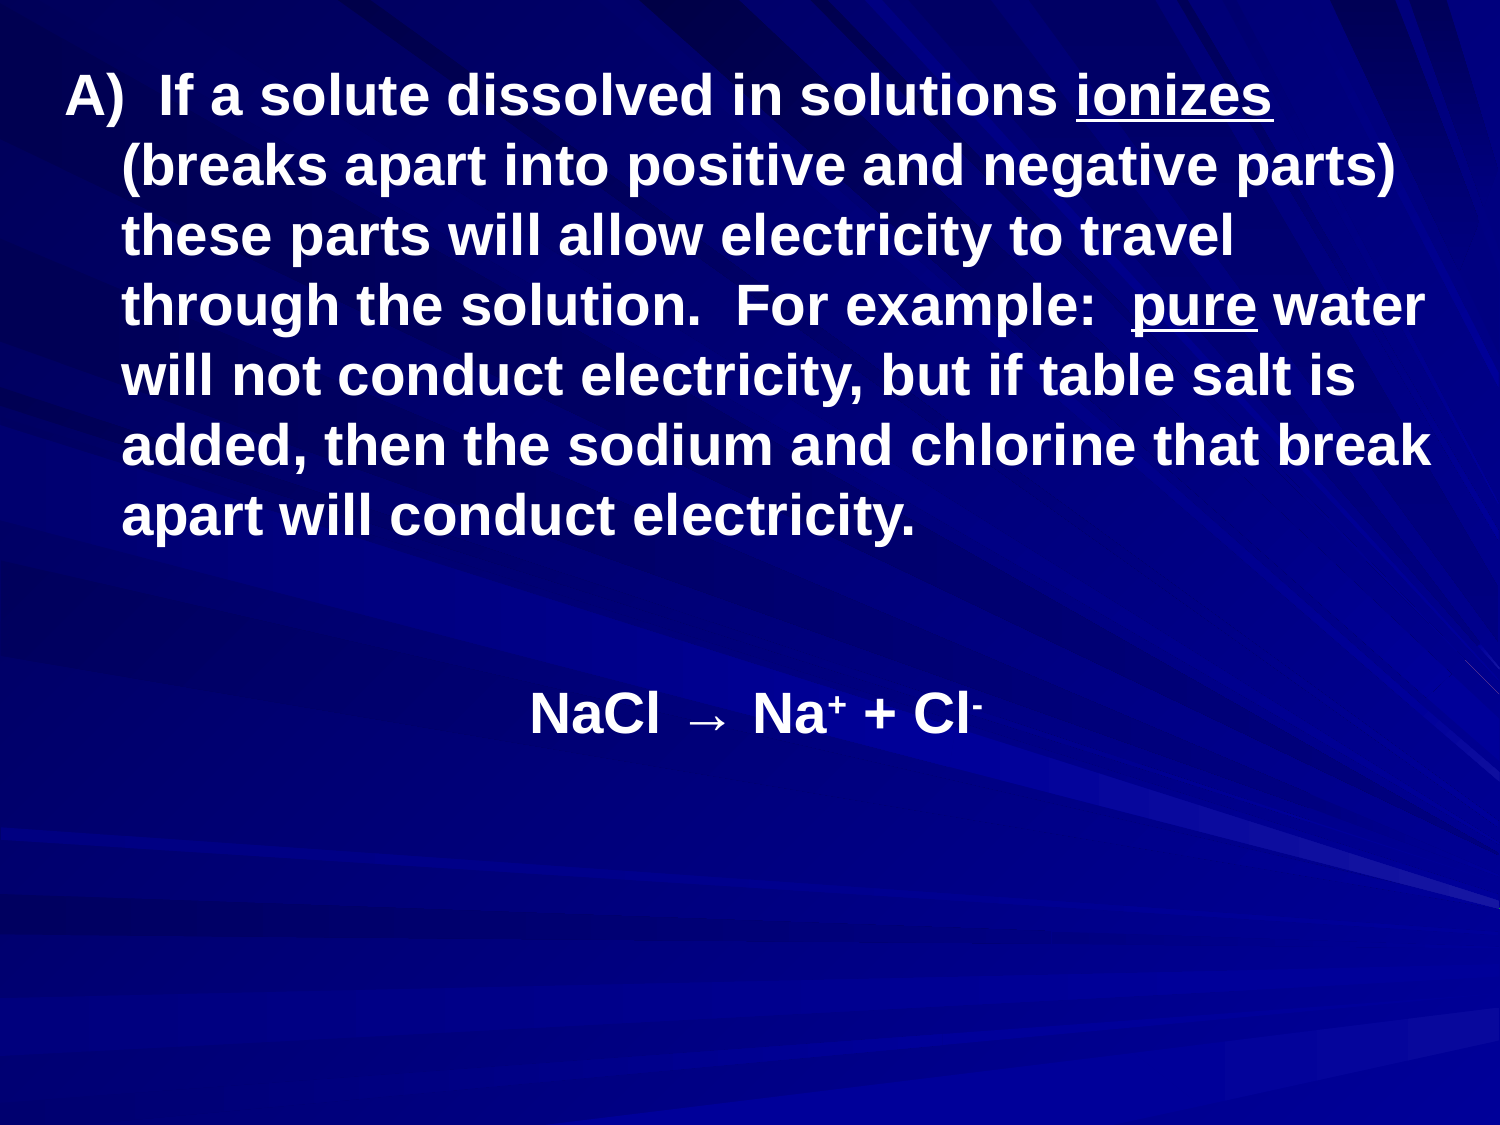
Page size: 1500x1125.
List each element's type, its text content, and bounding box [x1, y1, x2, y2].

text_box If a solute dissolved in solutions ionizes (breaks apart into positive and negative parts) these parts will allow electricity to travel through the solution. For example: pure water will not conduct electricity, but if table salt is added, then the sodium and chlorine that break apart will conduct electricity. NaCl → Na+ + Cl- [49, 50, 1463, 753]
